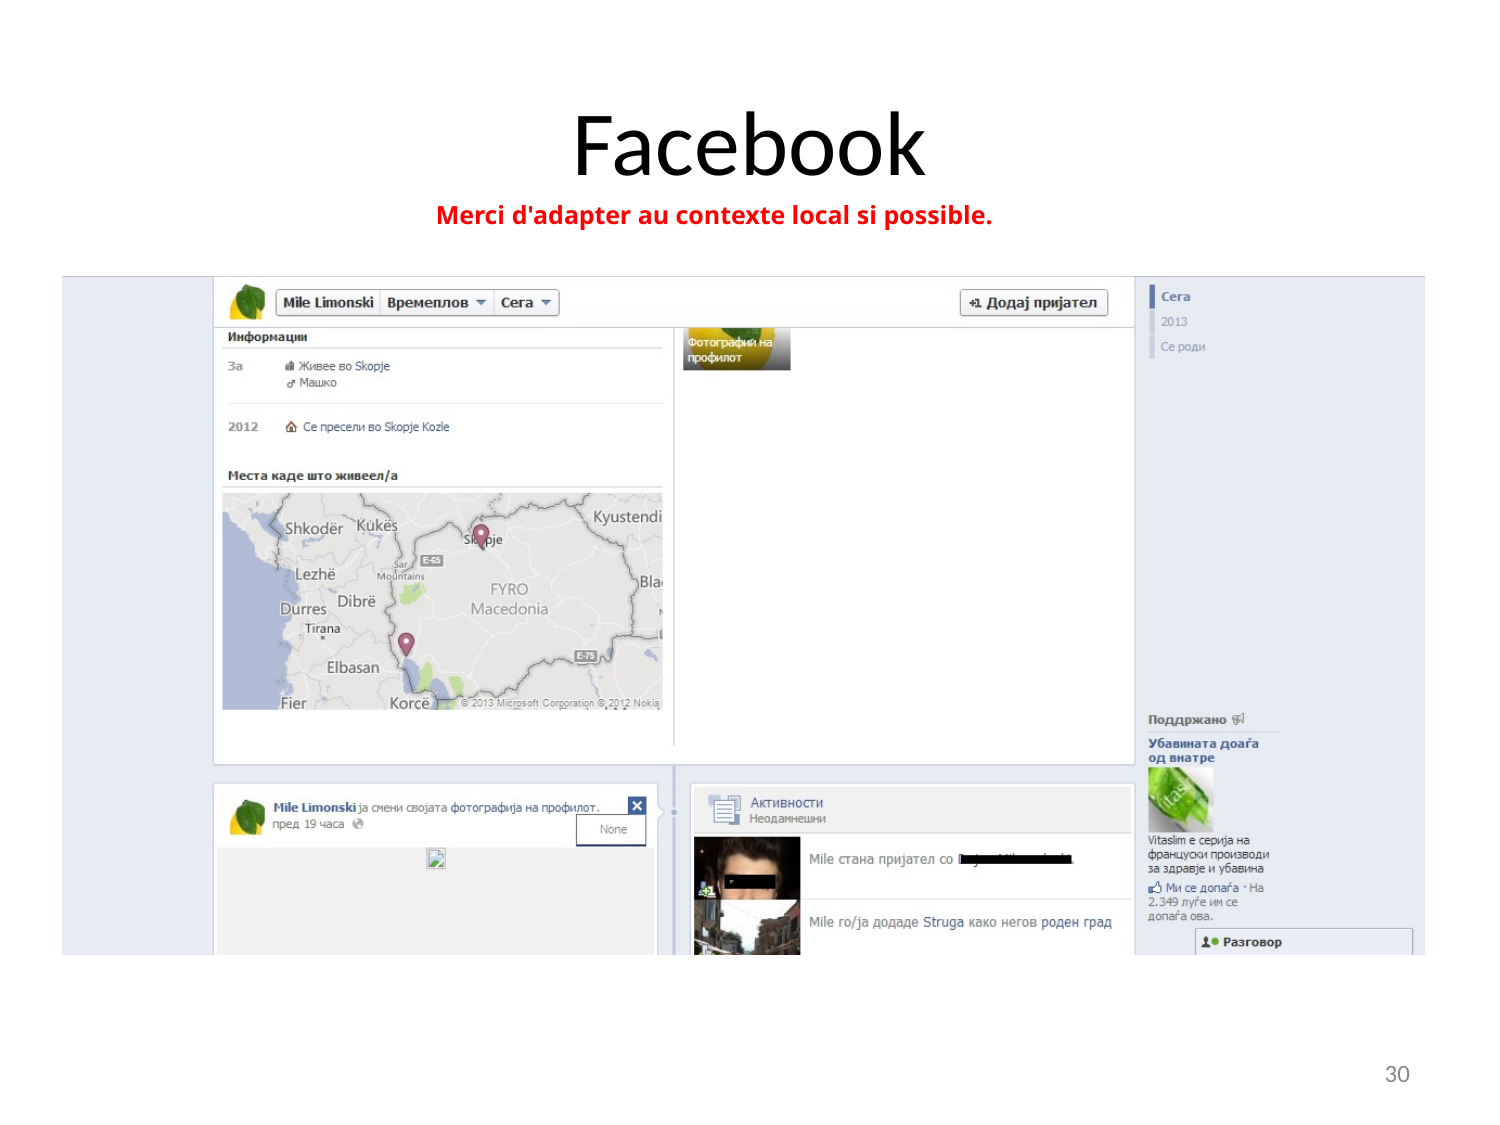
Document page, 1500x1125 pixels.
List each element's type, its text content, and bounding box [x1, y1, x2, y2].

title Facebook [75, 45, 1425, 233]
picture [62, 275, 1426, 956]
slide_number * [1074, 1042, 1425, 1103]
text_box Merci d'adapter au contexte local si possible. [420, 191, 1171, 237]
